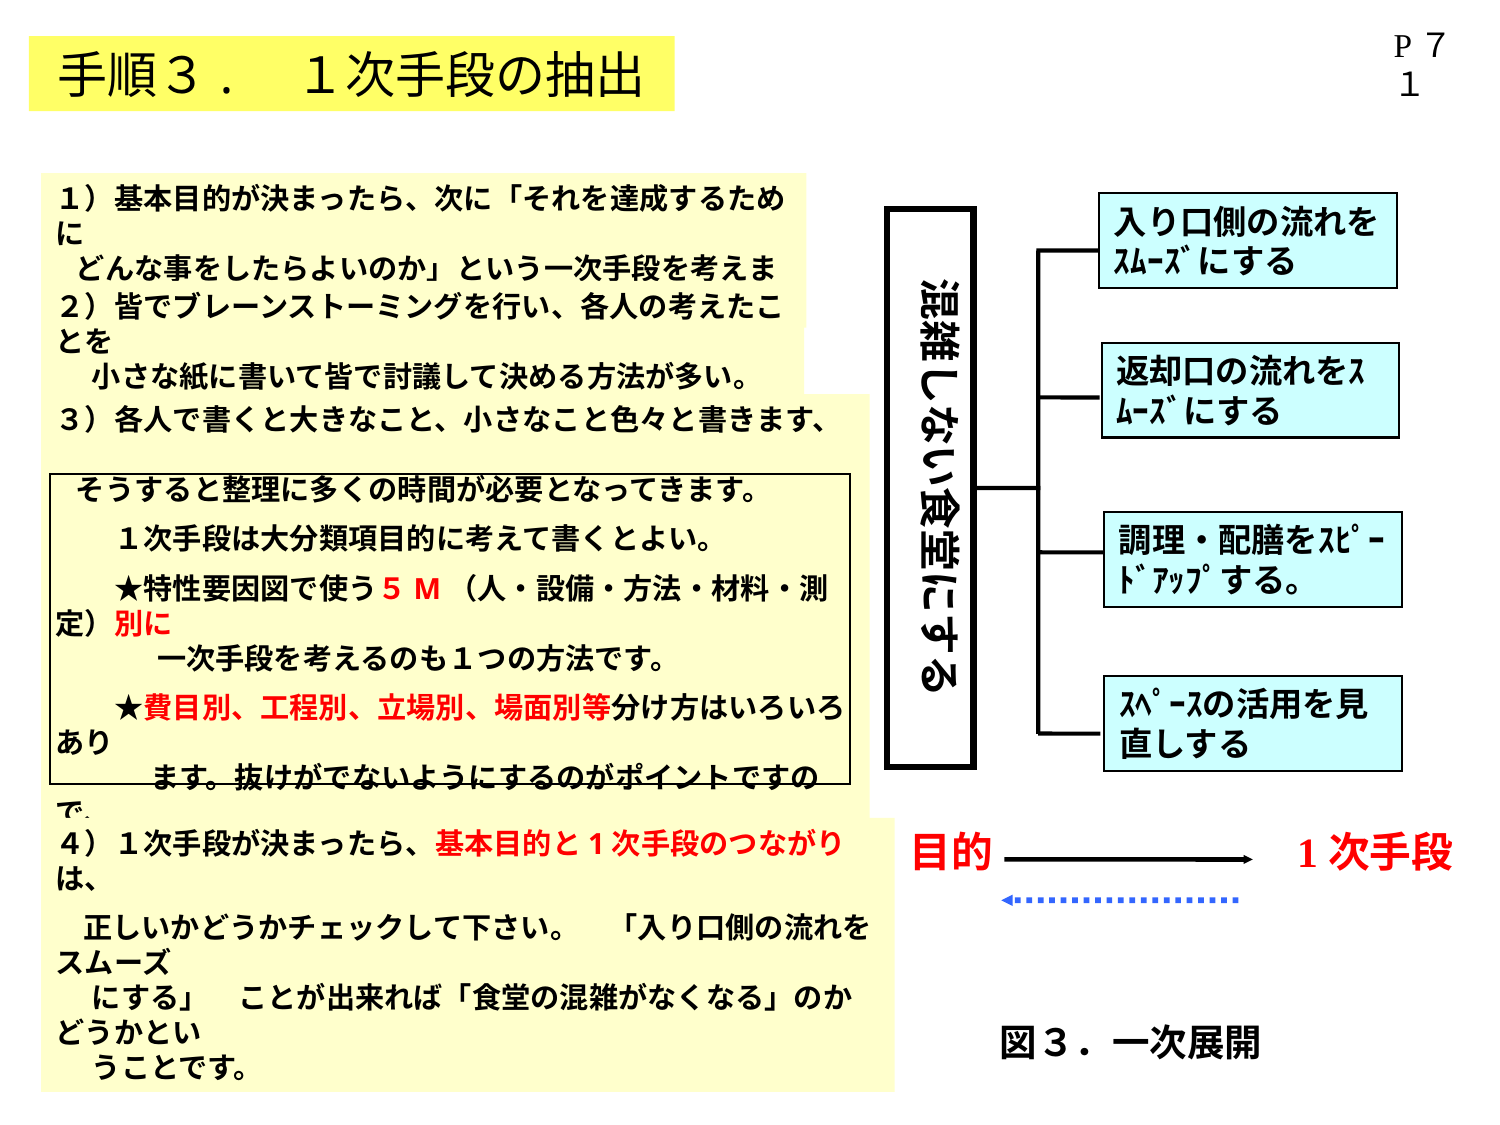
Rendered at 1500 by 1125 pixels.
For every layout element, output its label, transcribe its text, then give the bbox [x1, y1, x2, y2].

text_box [40, 393, 870, 785]
text_box ２）皆でブレーンストーミングを行い、各人の考えたことを 小さな紙に書いて皆で討議して決める方法が多い。 [41, 280, 805, 392]
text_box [886, 193, 1403, 774]
text_box [1004, 855, 1253, 864]
text_box 手順３. １次手段の抽出 [28, 36, 675, 112]
text_box 図３．一次展開 [944, 1011, 1318, 1072]
text_box 目的 [895, 818, 1014, 883]
text_box [1001, 896, 1010, 905]
text_box 1次手段 [1250, 818, 1500, 883]
text_box P７１ [1378, 16, 1500, 111]
text_box ４）１次手段が決まったら、基本目的と1次手段のつながりは、 正しいかどうかチェックして下さい。 「入り口側の流れをスムーズ にする」 ことが出来れば「食堂の混雑がなくなる」のかどうかとい うことです。 [41, 817, 895, 1092]
text_box １）基本目的が決まったら、次に「それを達成するために どんな事をしたらよいのか」という一次手段を考えます。 [41, 173, 807, 328]
